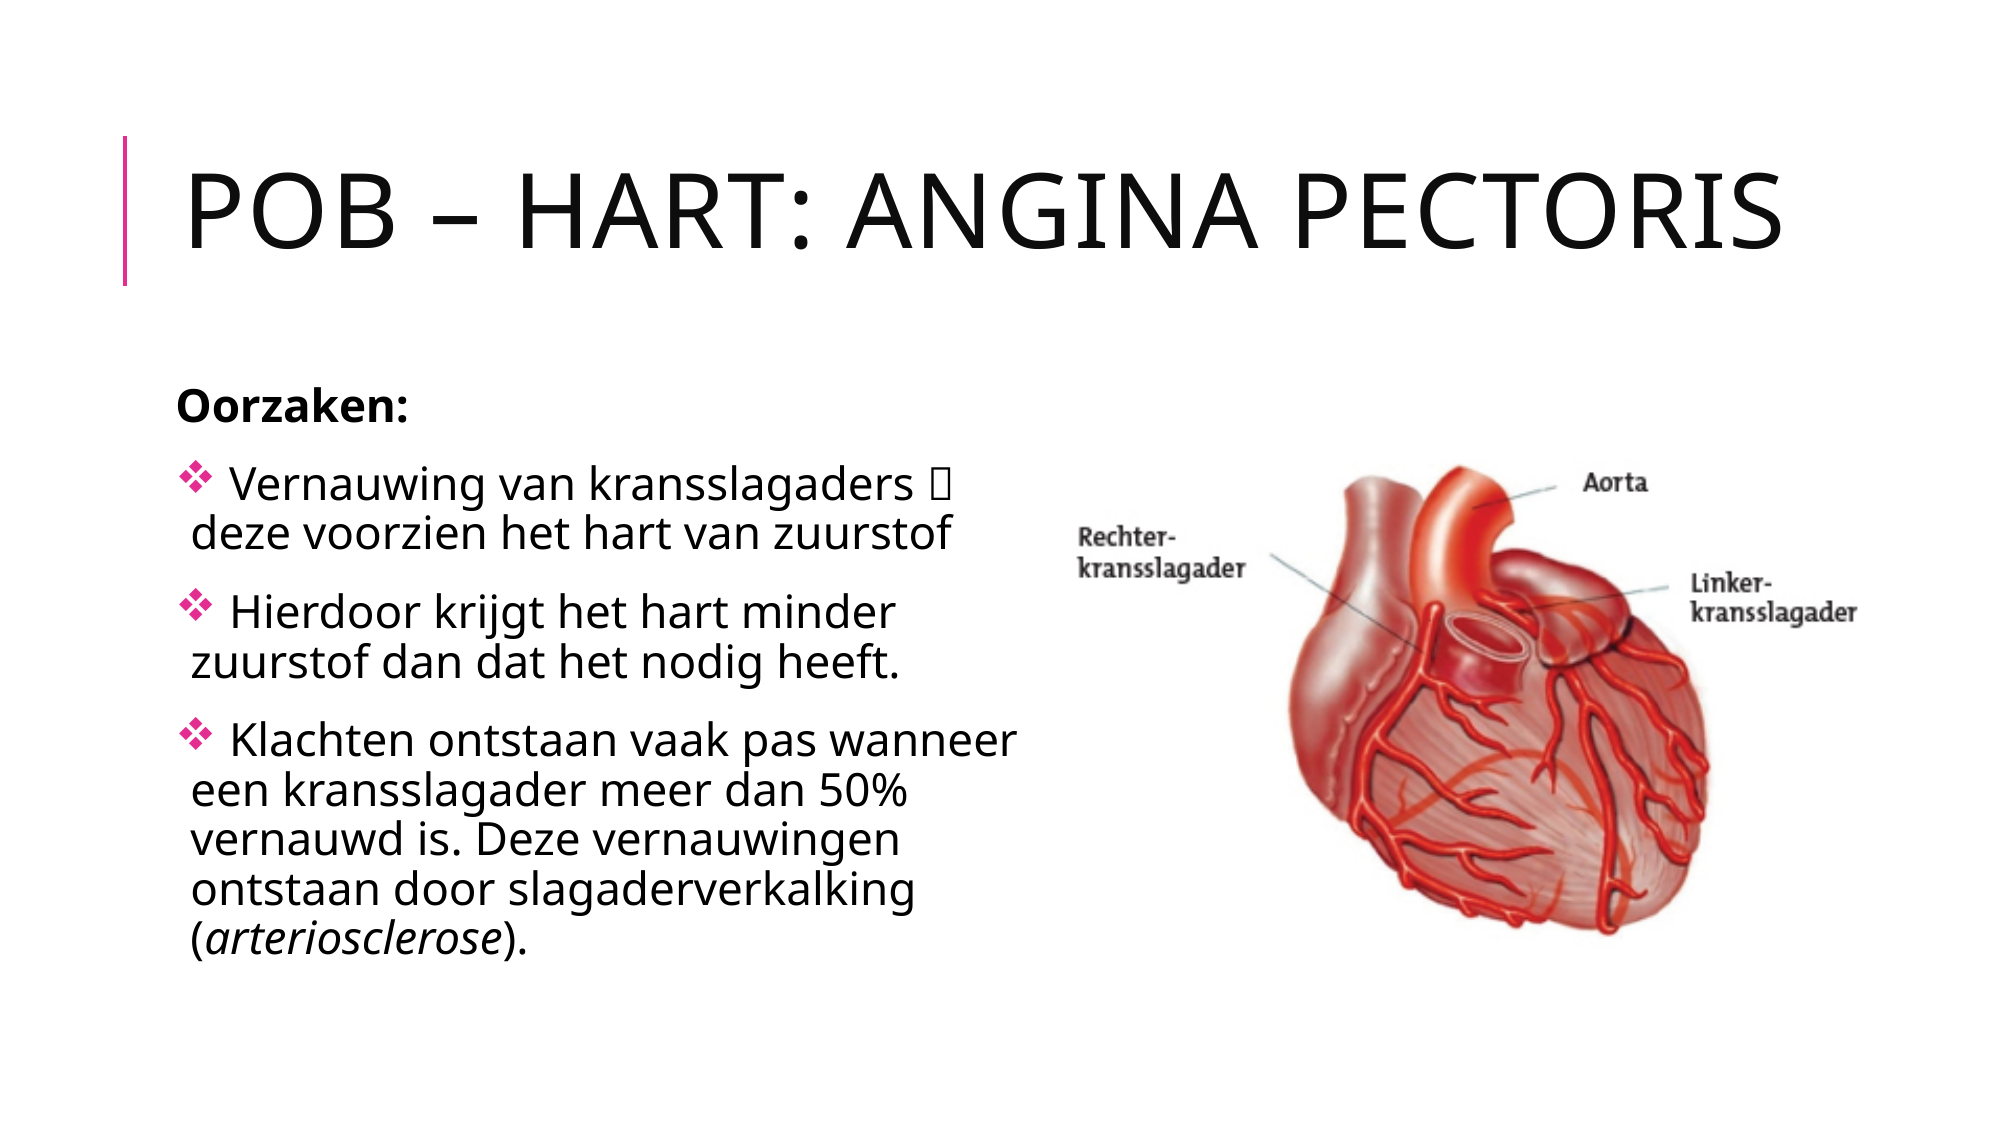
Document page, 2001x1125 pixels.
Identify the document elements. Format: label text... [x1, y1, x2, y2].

picture [1020, 427, 2000, 983]
list Oorzaken: Vernauwing van kransslagaders  deze voorzien het hart van zuurstof Hierdoor krijgt het hart minder zuurstof dan dat het nodig heeft. Klachten ontstaan vaak pas wanneer een kransslagader meer dan 50% vernauwd is. Deze vernauwingen ontstaan door slagaderverkalking (arteriosclerose). [168, 375, 1048, 1035]
title POB – HART: angina pectoris [168, 96, 1837, 342]
